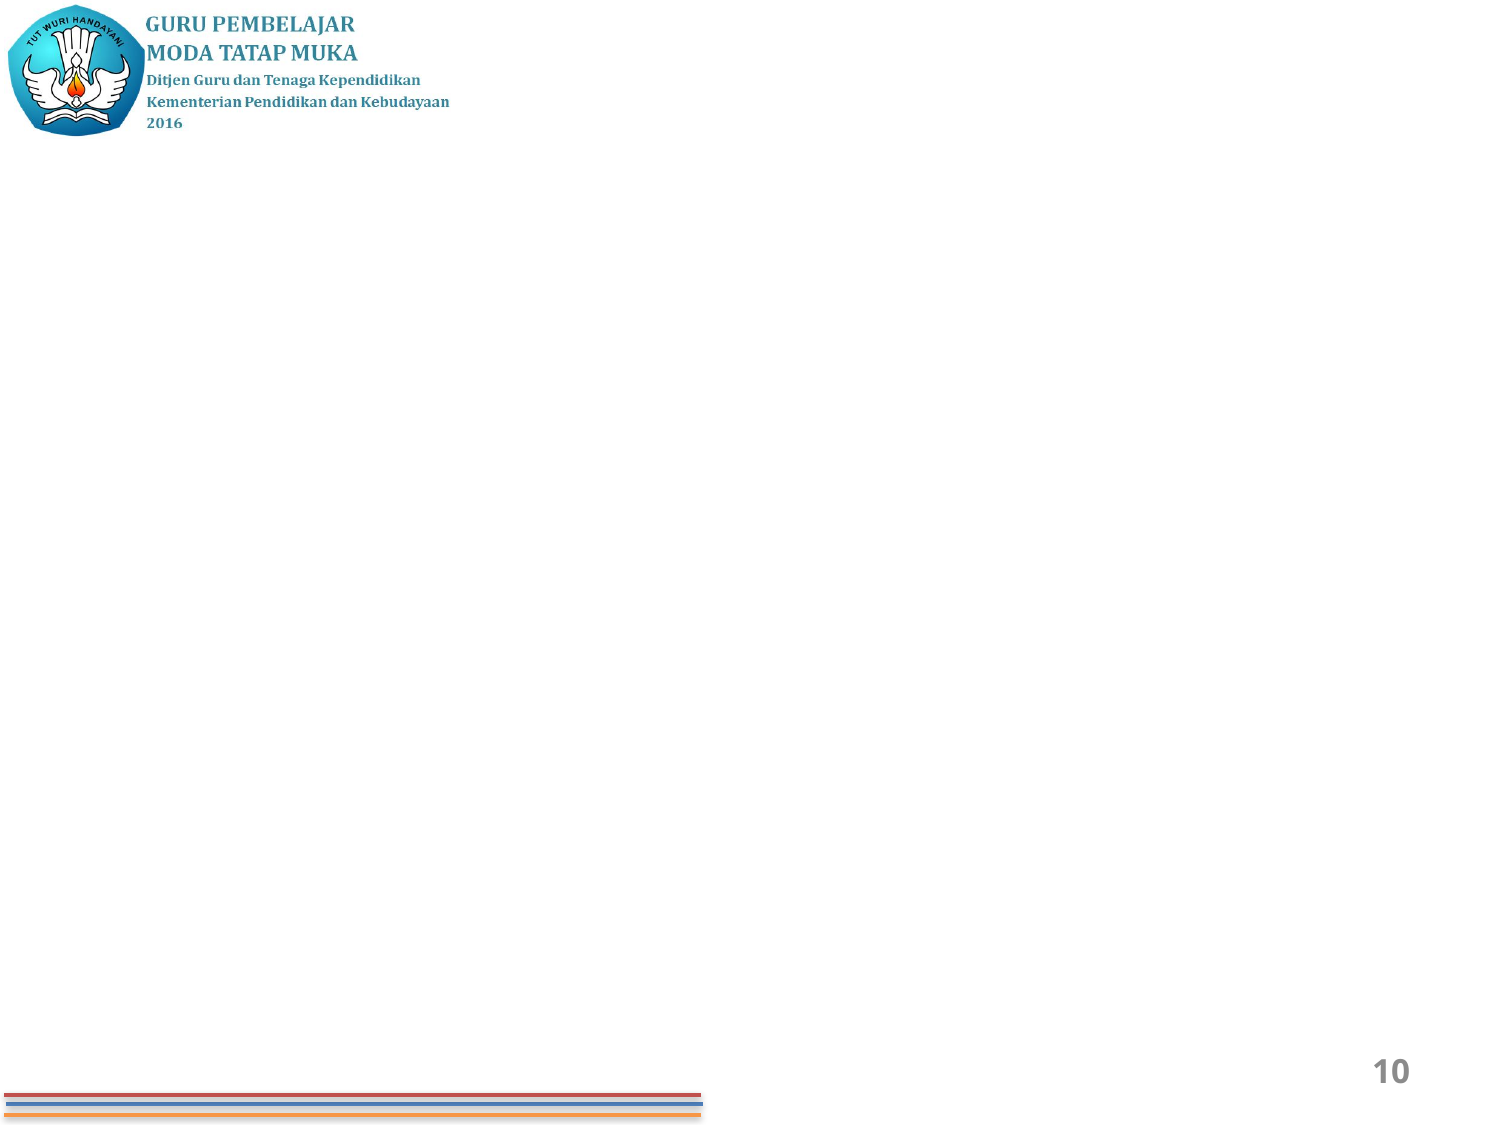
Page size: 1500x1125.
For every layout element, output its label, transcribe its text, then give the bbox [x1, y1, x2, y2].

slide_number 10 [1074, 1042, 1425, 1103]
picture [4, 0, 455, 139]
